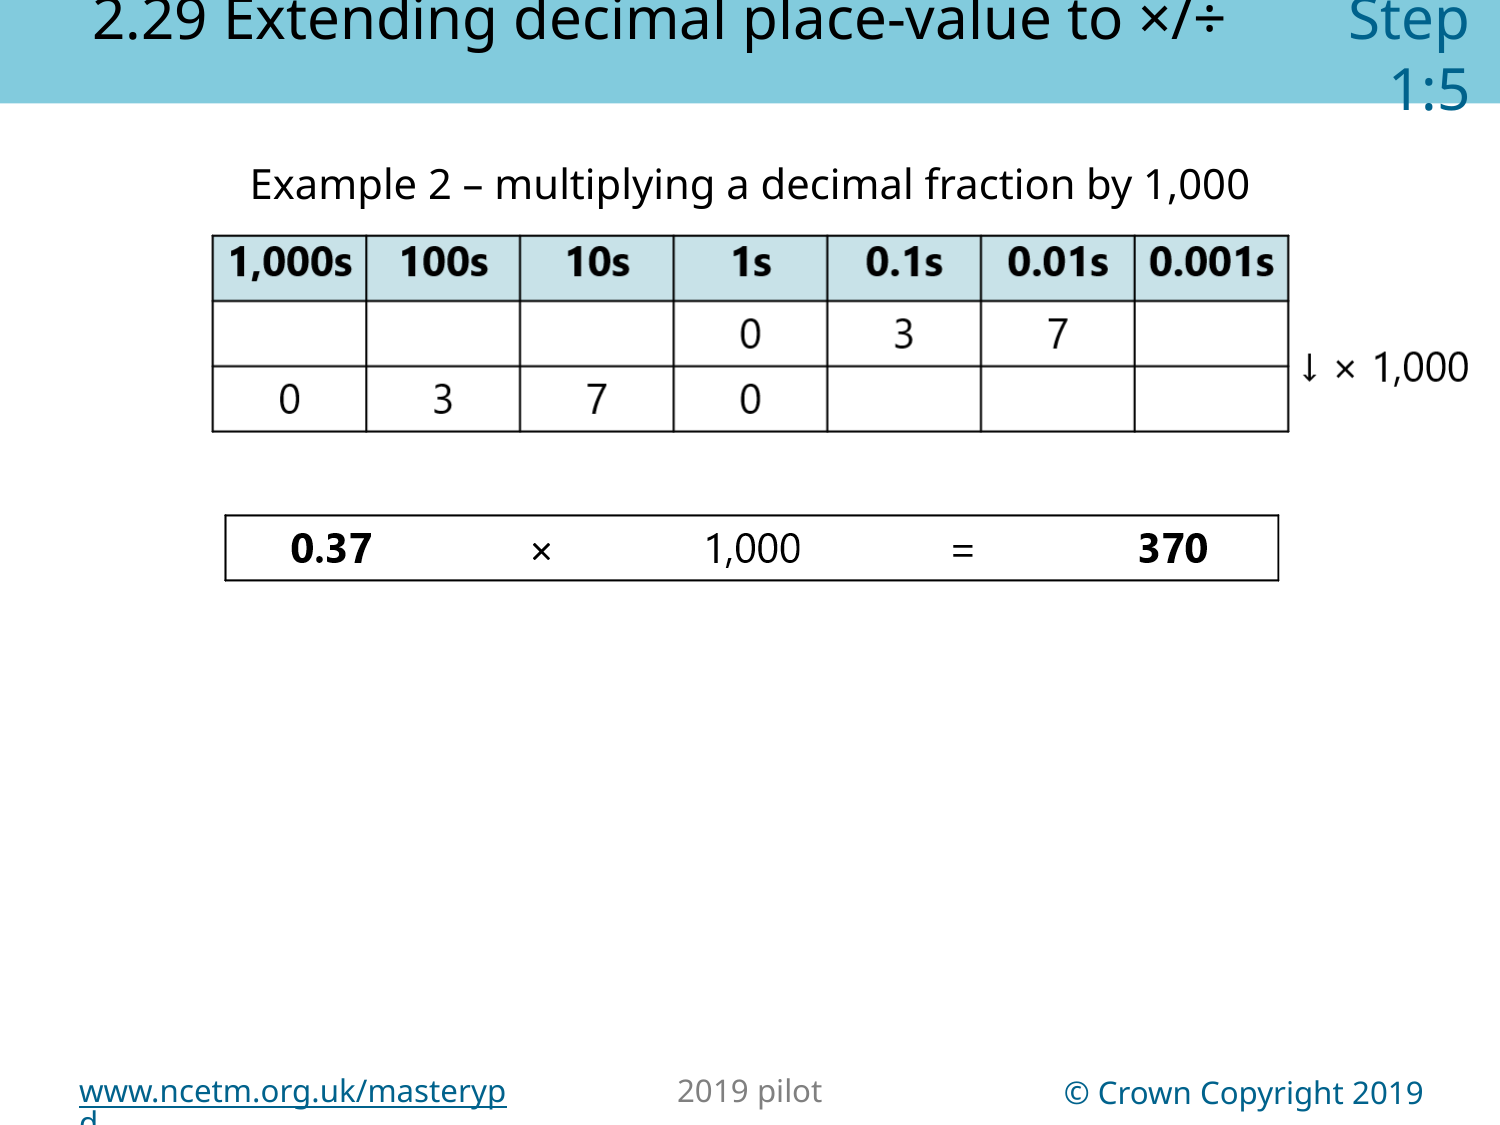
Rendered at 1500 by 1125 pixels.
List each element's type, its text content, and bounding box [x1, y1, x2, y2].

text_box Example 2 – multiplying a decimal fraction by 1,000 [234, 150, 1266, 216]
list 2.29 Extending decimal place-value to ×/÷ Step 1:5 [0, 0, 1500, 104]
picture [41, 221, 1485, 449]
picture [224, 509, 1280, 600]
